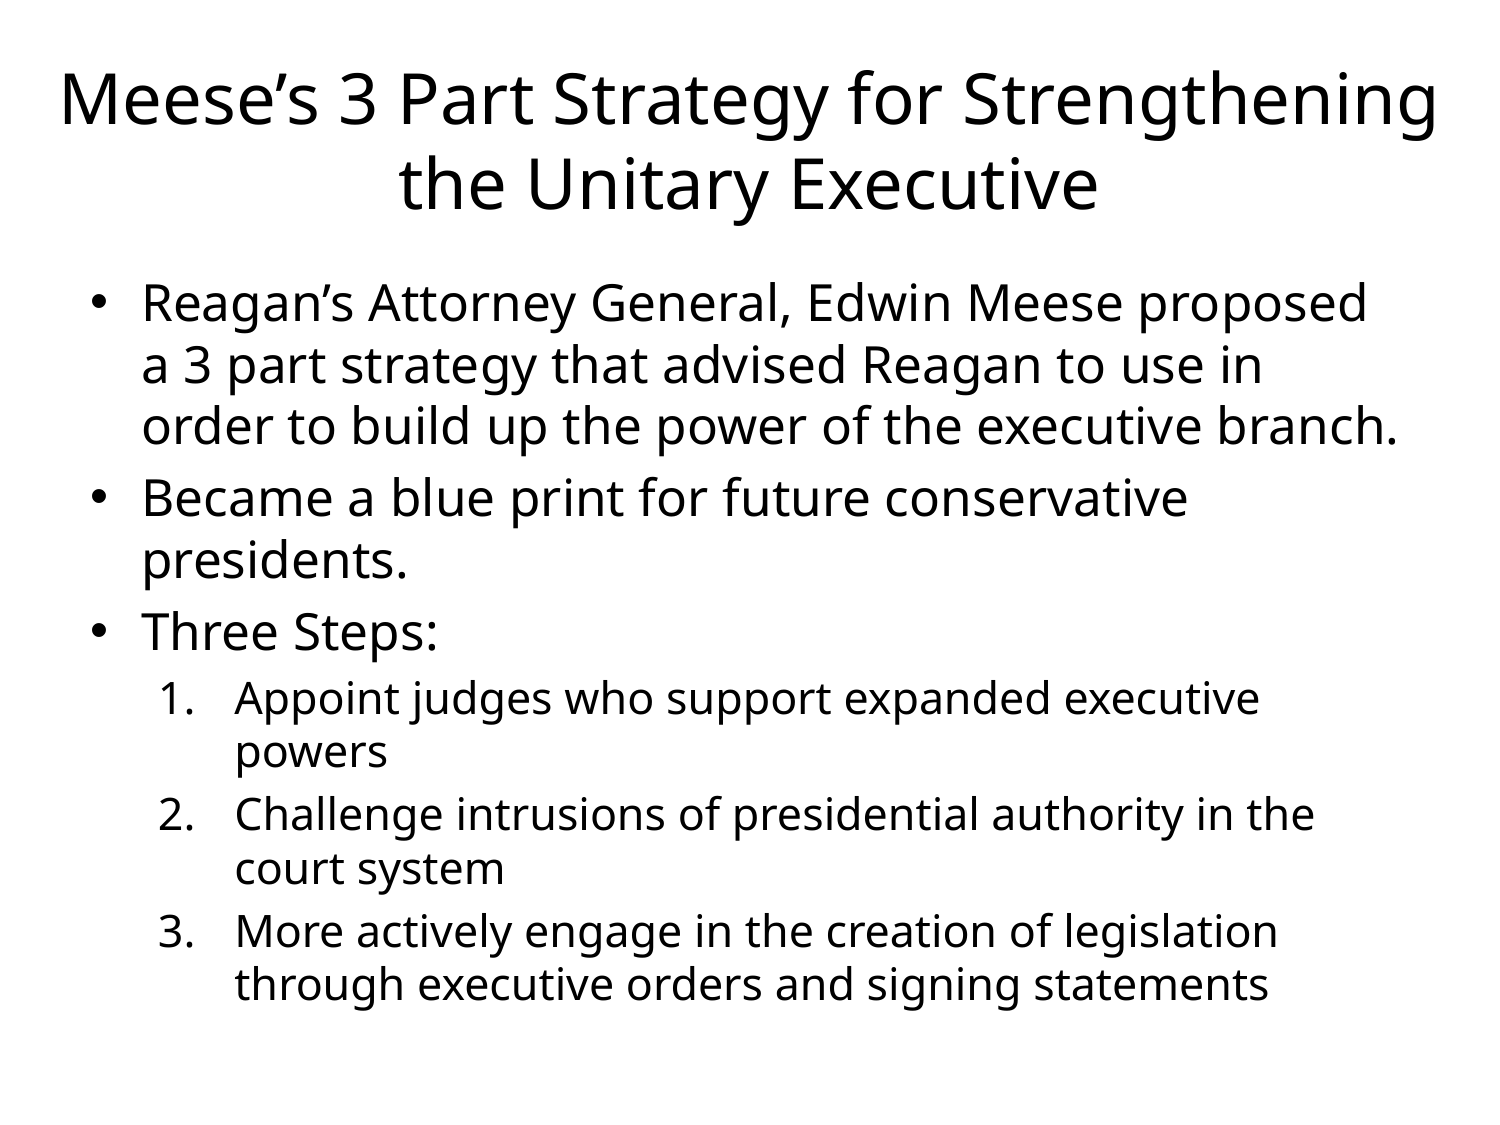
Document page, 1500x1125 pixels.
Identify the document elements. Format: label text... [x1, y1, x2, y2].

list Reagan’s Attorney General, Edwin Meese proposed a 3 part strategy that advised Reagan to use in order to build up the power of the executive branch. Became a blue print for future conservative presidents. Three Steps: Appoint judges who support expanded executive powers Challenge intrusions of presidential authority in the court system More actively engage in the creation of legislation through executive orders and signing statements [75, 262, 1425, 1072]
title Meese’s 3 Part Strategy for Strengthening the Unitary Executive [0, 45, 1500, 233]
